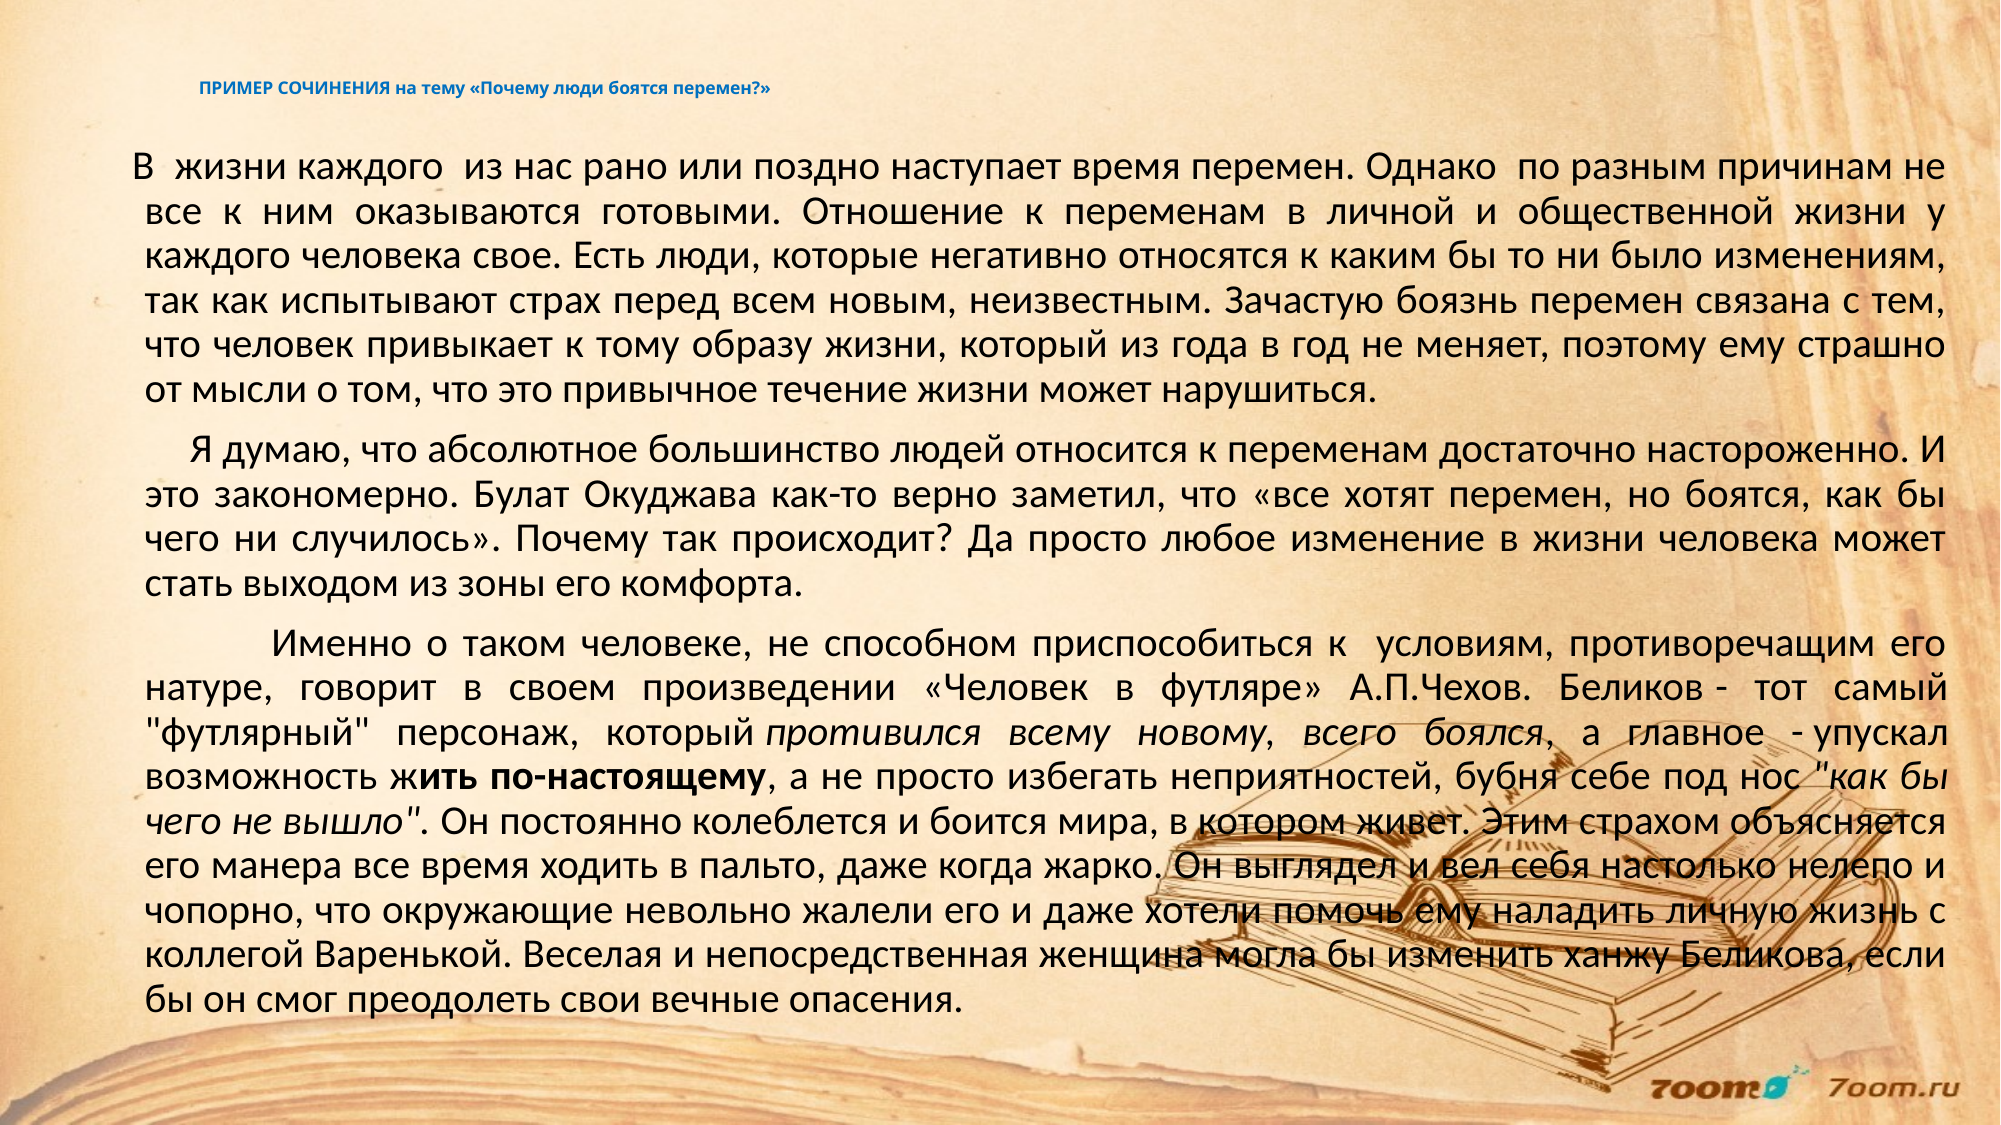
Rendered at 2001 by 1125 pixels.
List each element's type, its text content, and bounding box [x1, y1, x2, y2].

list В жизни каждого из нас рано или поздно наступает время перемен. Однако по разным причинам не все к ним оказываются готовыми. Отношение к переменам в личной и общественной жизни у каждого человека свое. Есть люди, которые негативно относятся к каким бы то ни было изменениям, так как испытывают страх перед всем новым, неизвестным. Зачастую боязнь перемен связана с тем, что человек привыкает к тому образу жизни, который из года в год не меняет, поэтому ему страшно от мысли о том, что это привычное течение жизни может нарушиться. Я думаю, что абсолютное большинство людей относится к переменам достаточно настороженно. И это закономерно. Булат Окуджава как-то верно заметил, что «все хотят перемен, но боятся, как бы чего ни случилось». Почему так происходит? Да просто любое изменение в жизни человека может стать выходом из зоны его комфорта. Именно о таком человеке, не способном приспособиться к условиям, противоречащим его натуре, говорит в своем произведении «Человек в футляре» А.П.Чехов. Беликов - тот самый "футлярный" персонаж, который противился всему новому, всего боялся, а главное - упускал возможность жить по-настоящему, а не просто избегать неприятностей, бубня себе под нос "как бы чего не вышло". Он постоянно колеблется и боится мира, в котором живет. Этим страхом объясняется его манера все время ходить в пальто, даже когда жарко. Он выглядел и вел себя настолько нелепо и чопорно, что окружающие невольно жалели его и даже хотели помочь ему наладить личную жизнь с коллегой Варенькой. Веселая и непосредственная женщина могла бы изменить ханжу Беликова, если бы он смог преодолеть свои вечные опасения. [96, 133, 1964, 1032]
title ПРИМЕР СОЧИНЕНИЯ на тему «Почему люди боятся перемен?» [183, 52, 1909, 133]
picture [0, 0, 2001, 1125]
